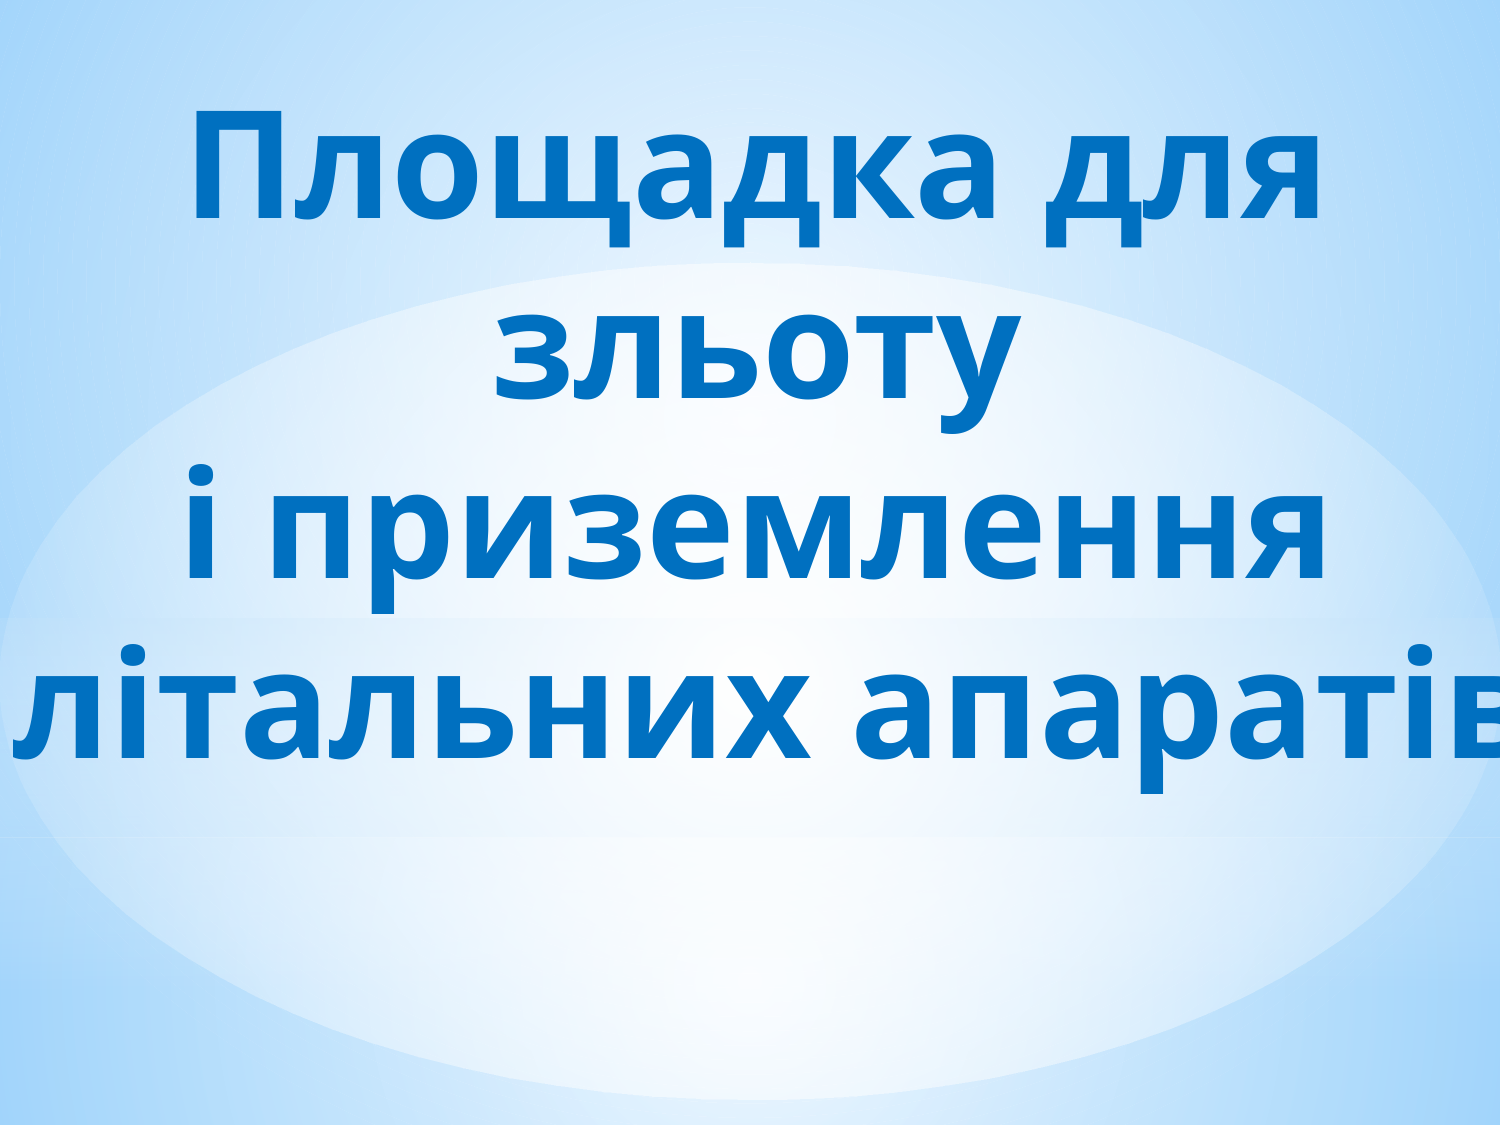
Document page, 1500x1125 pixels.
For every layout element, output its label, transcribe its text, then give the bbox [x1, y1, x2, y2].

text_box Площадка для зльоту і приземлення літальних апаратів [0, 61, 1500, 797]
